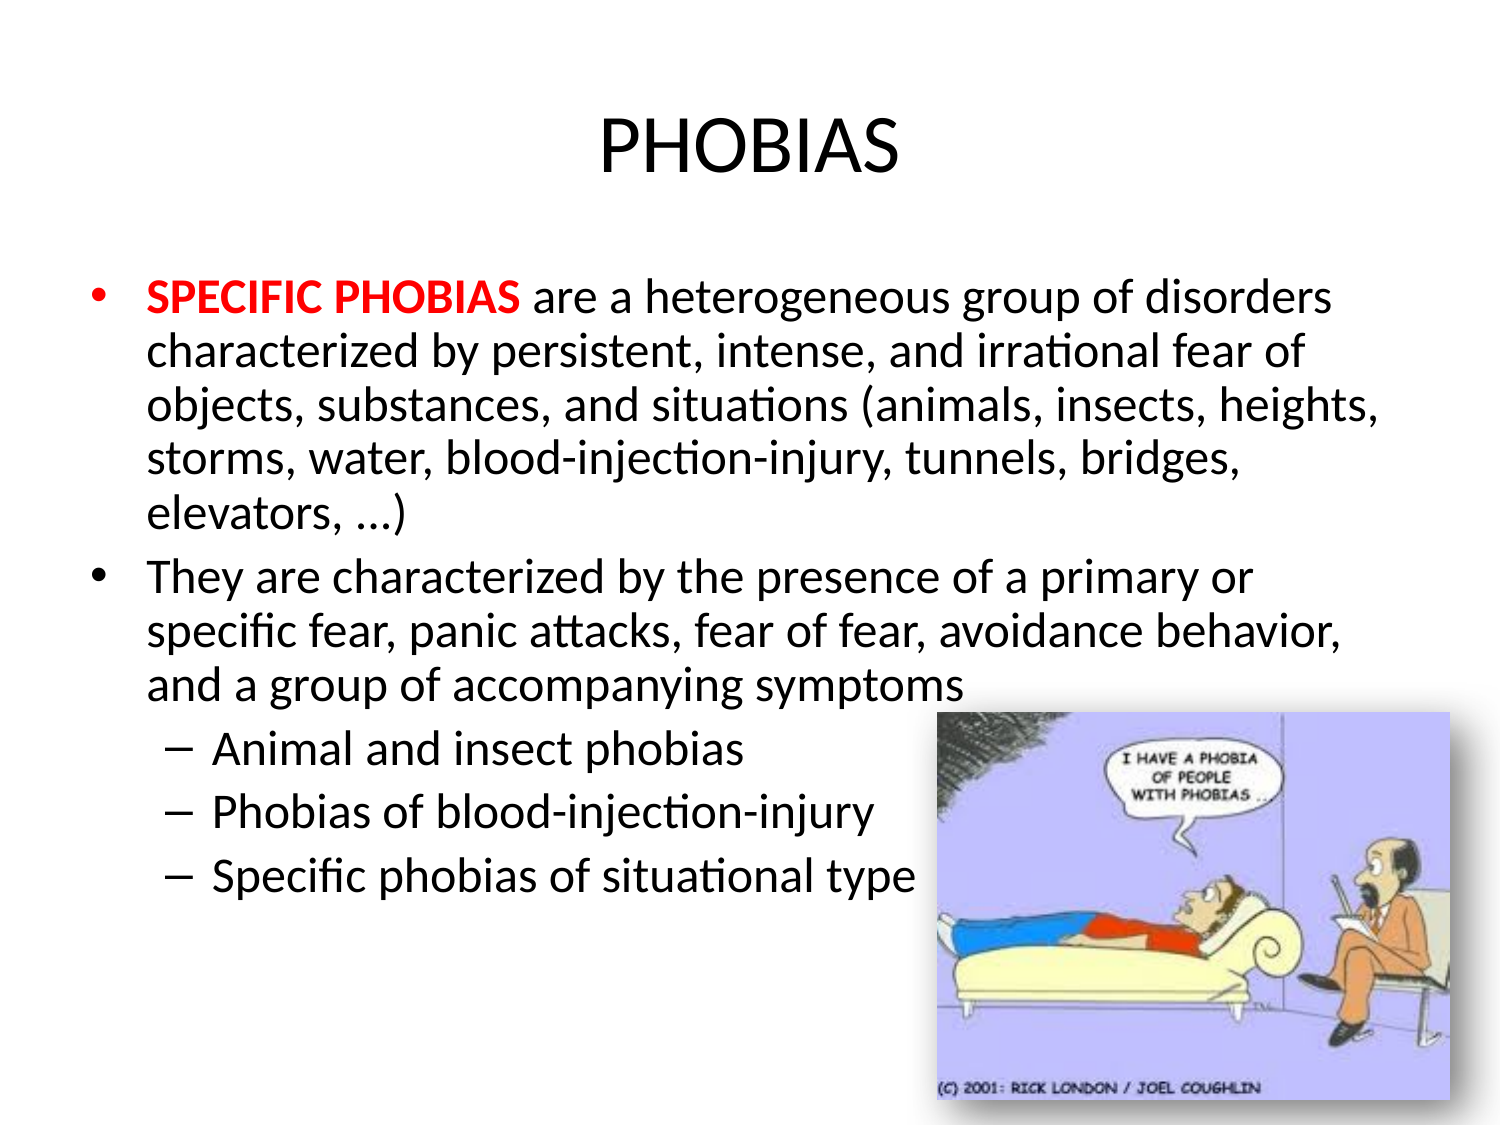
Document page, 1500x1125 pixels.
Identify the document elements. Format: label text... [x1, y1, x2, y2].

picture [937, 712, 1451, 1100]
list SPECIFIC PHOBIAS are a heterogeneous group of disorders characterized by persistent, intense, and irrational fear of objects, substances, and situations (animals, insects, heights, storms, water, blood-injection-injury, tunnels, bridges, elevators, ...) They are characterized by the presence of a primary or specific fear, panic attacks, fear of fear, avoidance behavior, and a group of accompanying symptoms Animal and insect phobias Phobias of blood-injection-injury Specific phobias of situational type [75, 262, 1425, 1005]
title PHOBIAS [75, 45, 1425, 233]
